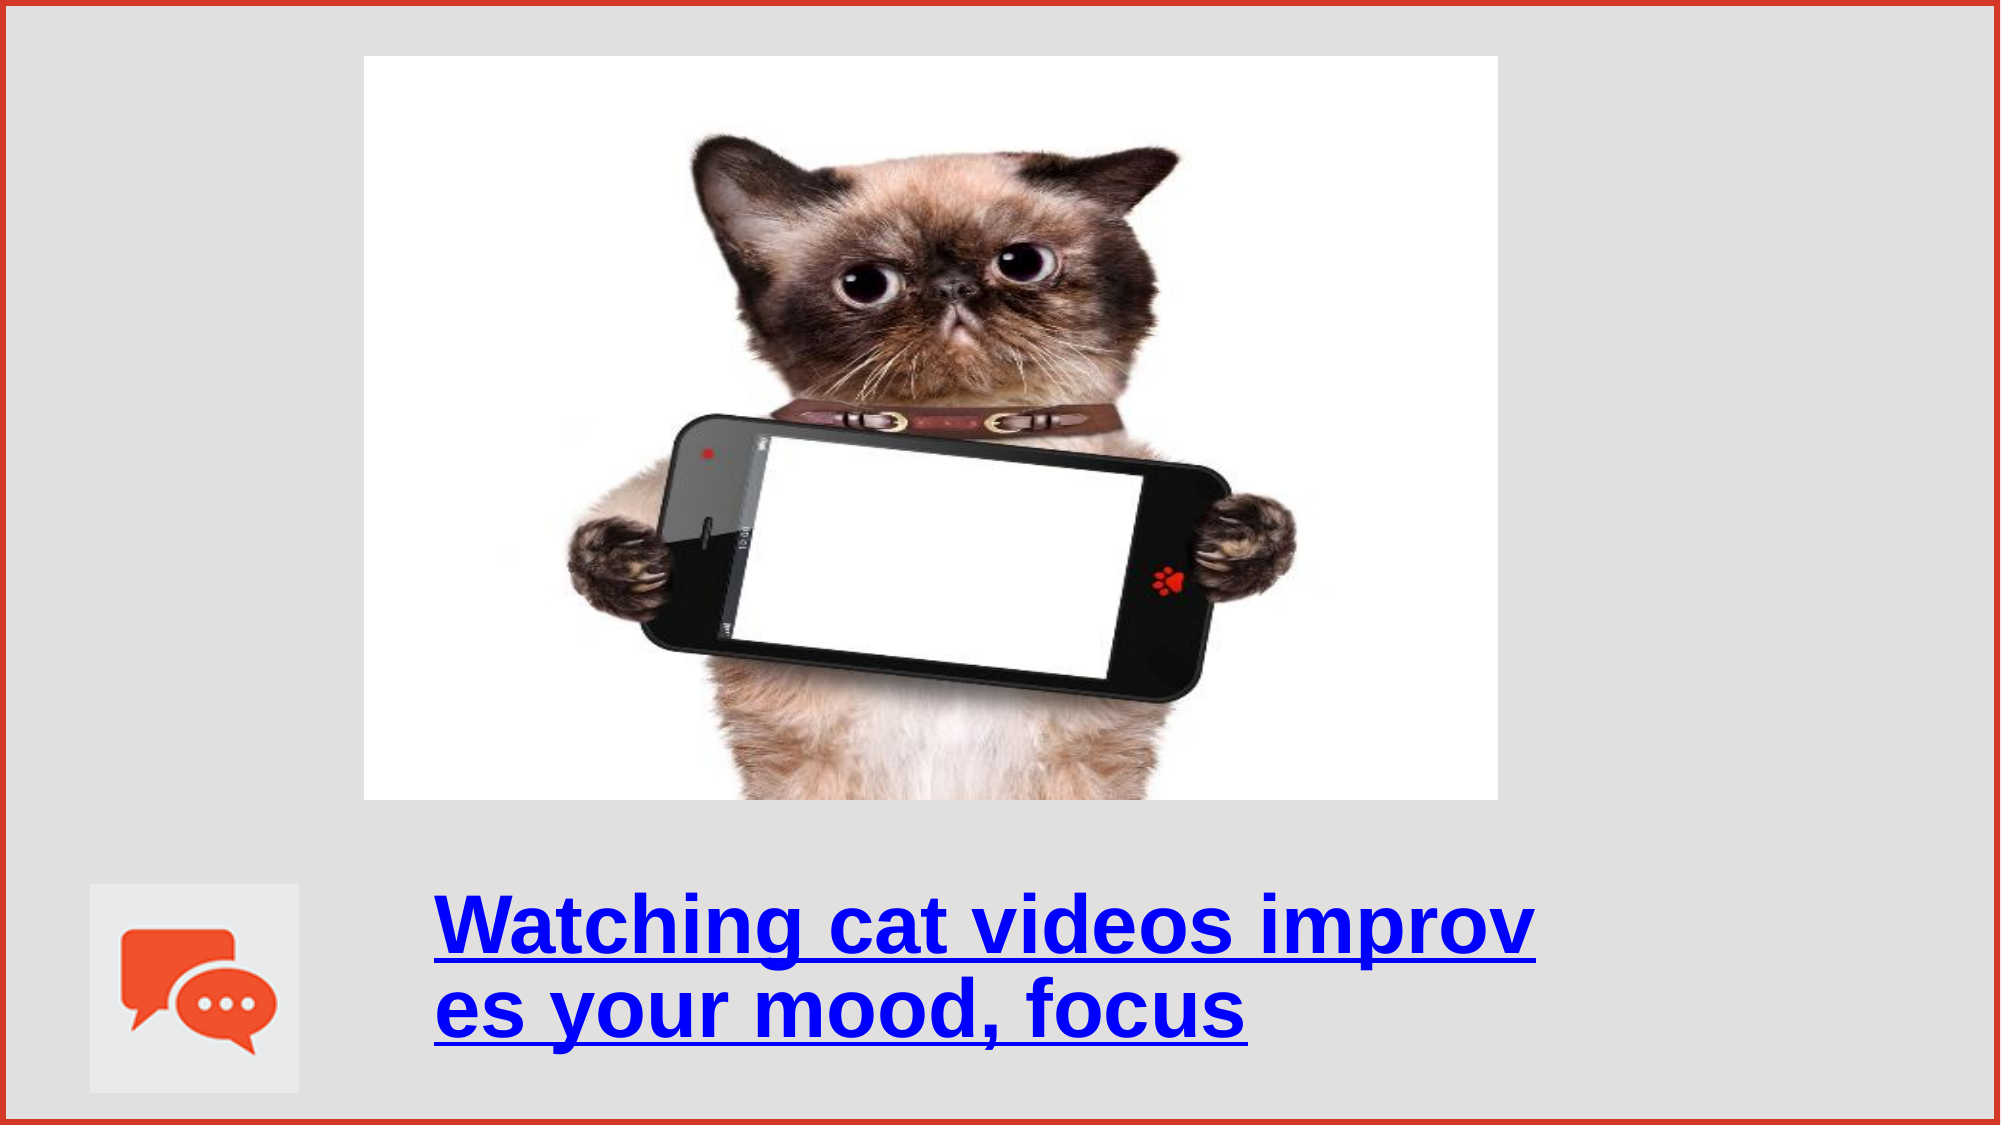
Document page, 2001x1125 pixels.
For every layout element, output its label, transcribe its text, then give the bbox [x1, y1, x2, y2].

picture [90, 884, 299, 1093]
title Watching cat videos improves your mood, focus [419, 826, 1563, 1015]
picture [364, 55, 1499, 801]
